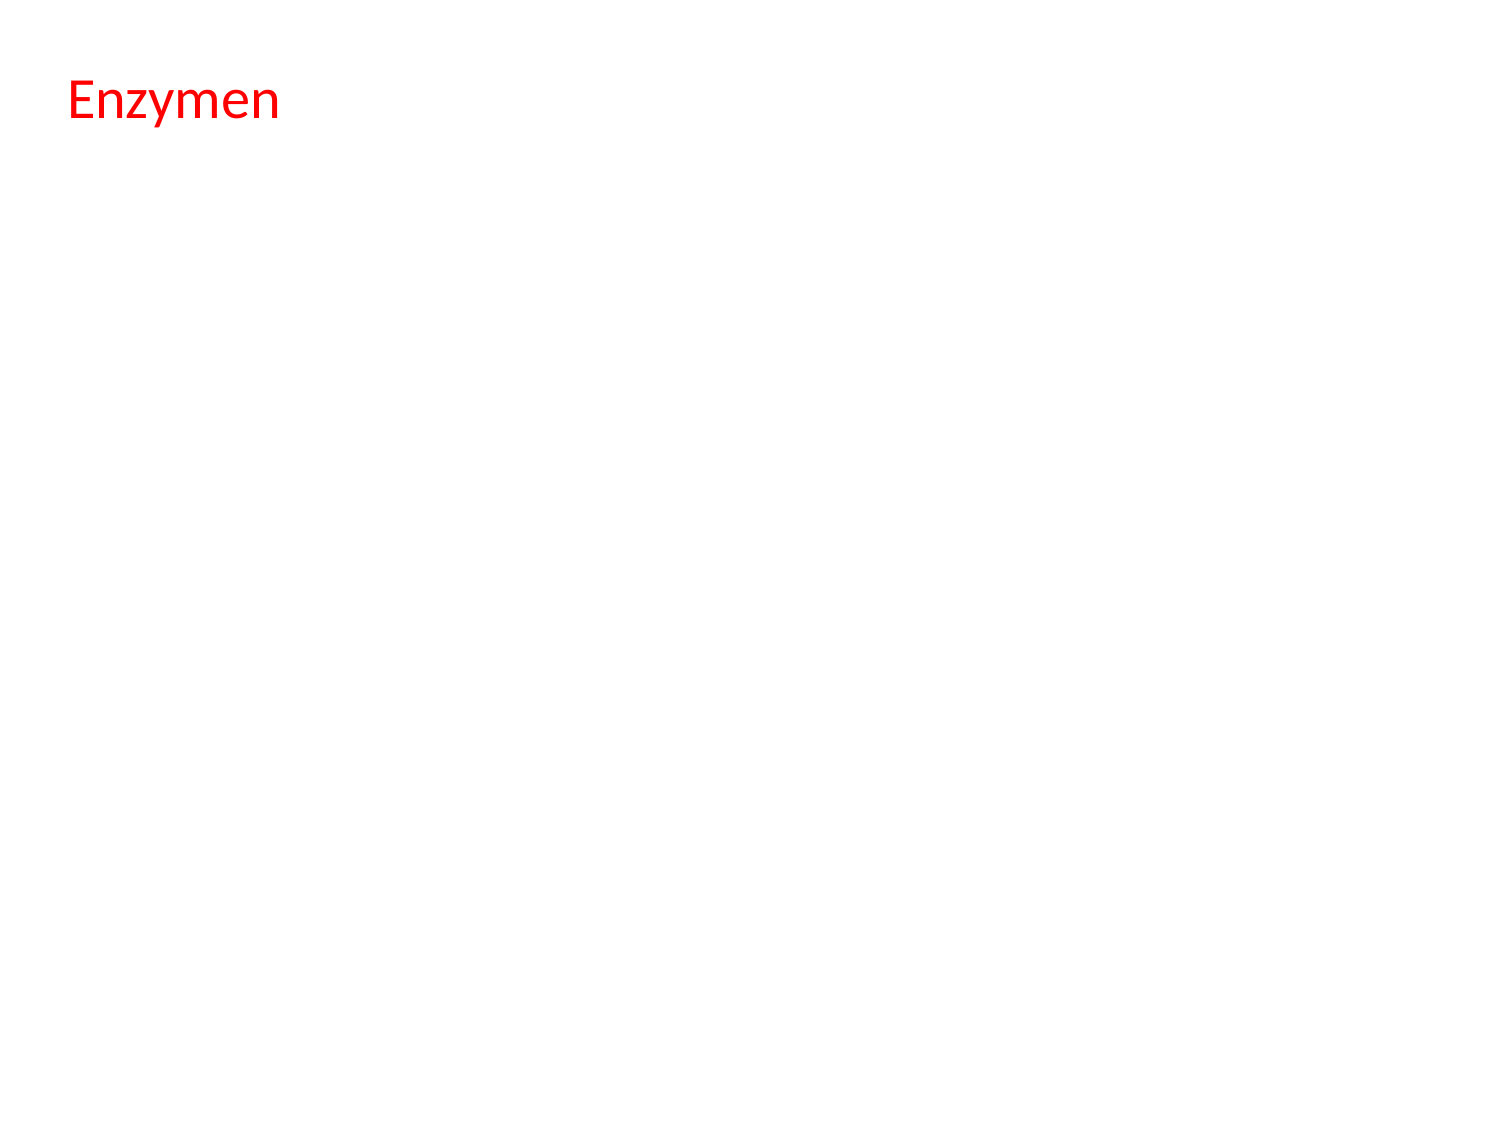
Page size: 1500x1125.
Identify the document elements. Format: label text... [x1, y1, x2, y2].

text_box Enzymen [52, 52, 724, 138]
